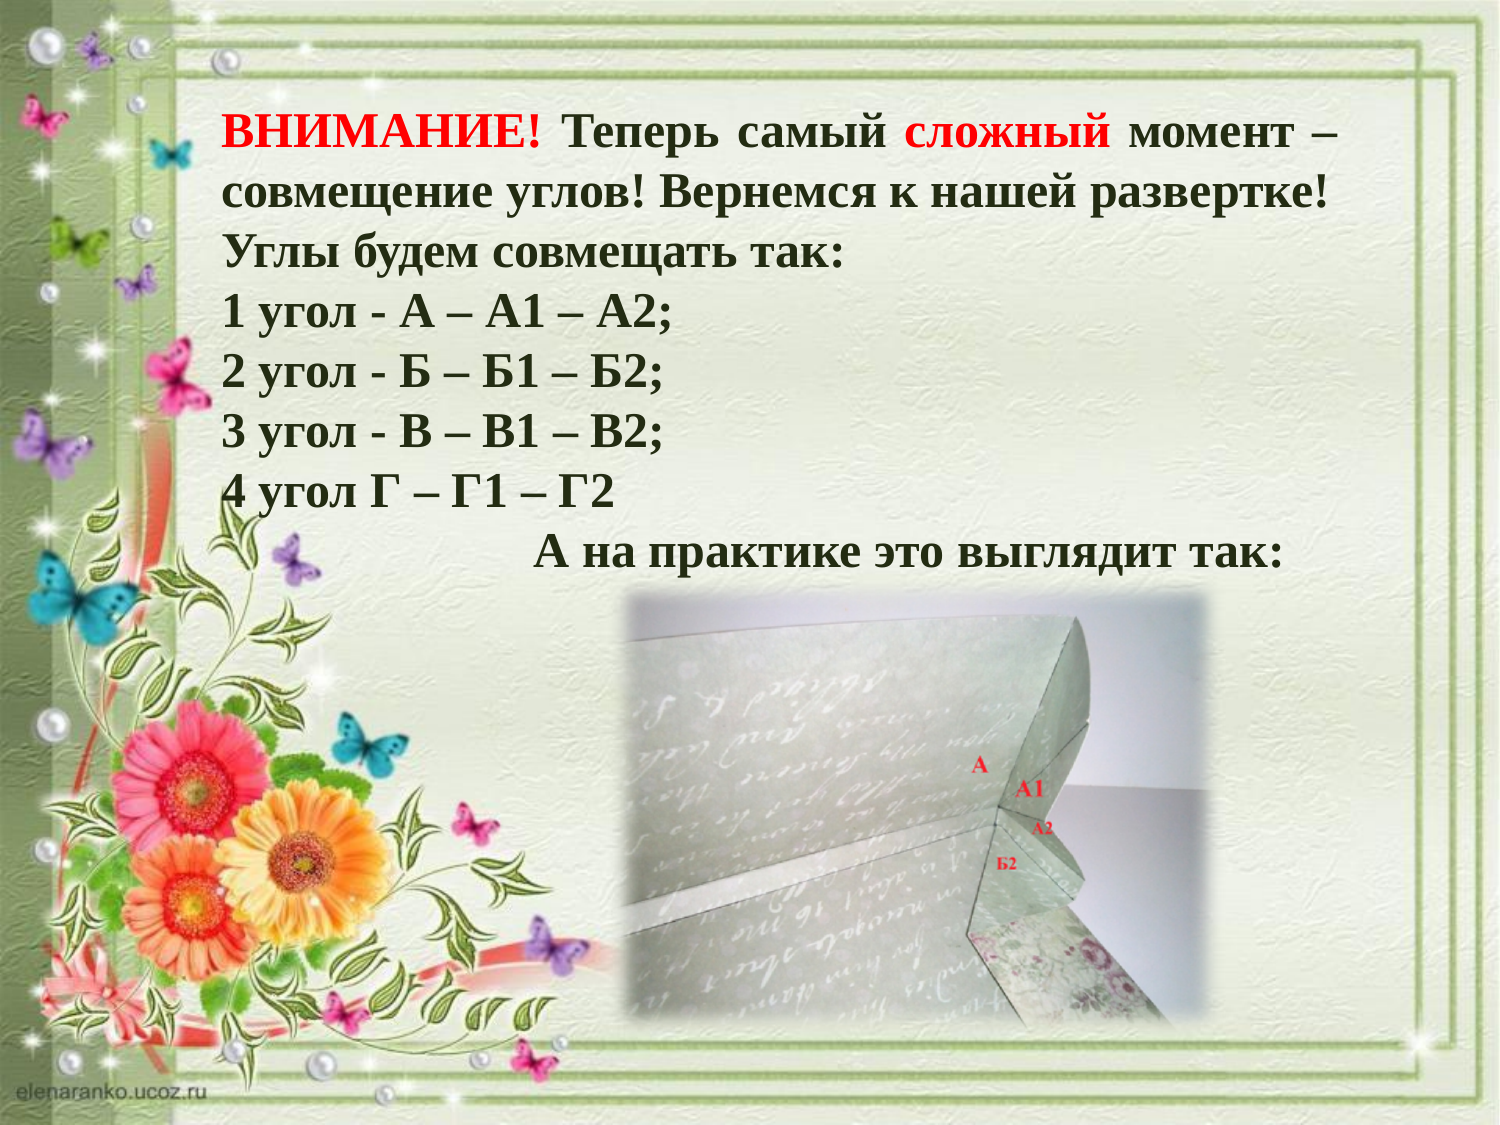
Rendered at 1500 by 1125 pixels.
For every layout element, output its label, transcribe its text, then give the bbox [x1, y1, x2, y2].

text_box ВНИМАНИЕ! Теперь самый сложный момент – совмещение углов! Вернемся к нашей развертке! Углы будем совмещать так: 1 угол - А – А1 – А2; 2 угол - Б – Б1 – Б2; 3 угол - В – В1 – В2; 4 угол Г – Г1 – Г2 А на практике это выглядит так: [206, 89, 1353, 585]
picture [0, 0, 1500, 1125]
